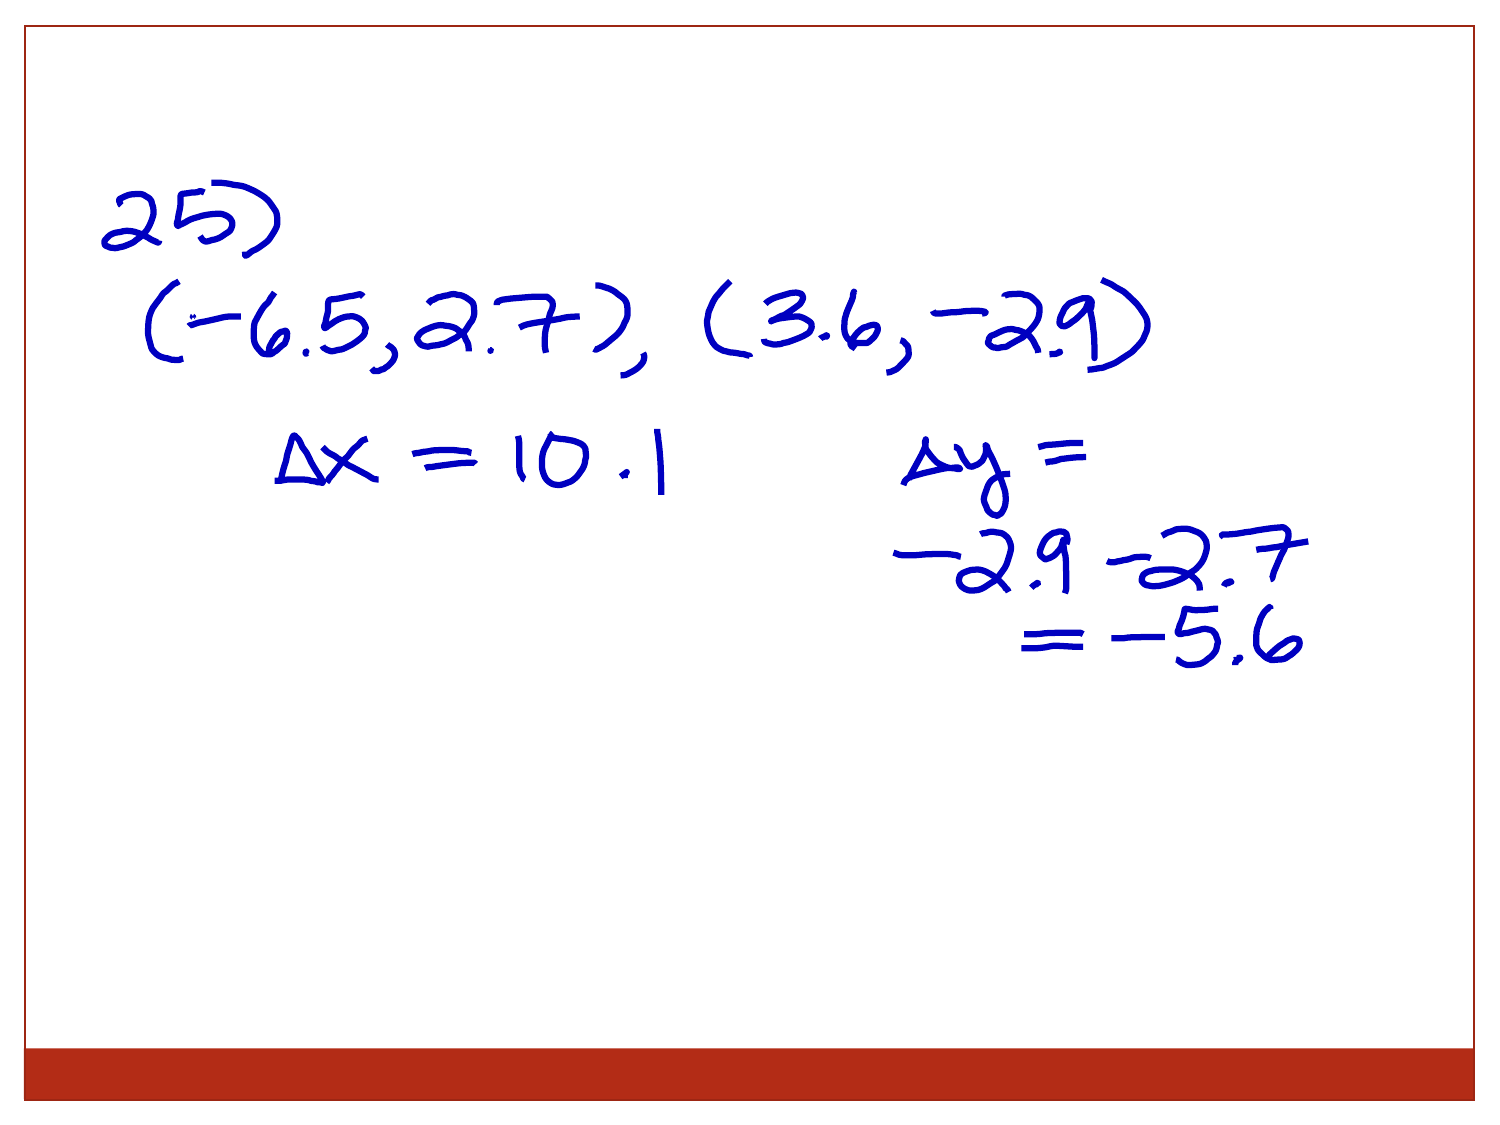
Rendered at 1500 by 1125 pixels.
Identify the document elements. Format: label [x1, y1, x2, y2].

text_box [412, 449, 472, 455]
text_box [521, 323, 549, 353]
text_box [371, 343, 396, 372]
text_box [147, 280, 184, 361]
text_box [211, 182, 279, 257]
text_box [541, 432, 587, 486]
text_box [958, 530, 1012, 593]
text_box [620, 471, 628, 479]
text_box [593, 284, 629, 351]
text_box [819, 334, 828, 340]
text_box [886, 339, 910, 374]
text_box [1049, 350, 1061, 355]
text_box [416, 293, 475, 352]
text_box [932, 310, 987, 315]
text_box [1234, 656, 1241, 666]
text_box [517, 435, 526, 481]
text_box [1045, 456, 1087, 464]
text_box [321, 293, 367, 352]
text_box [496, 295, 554, 326]
text_box [1256, 540, 1309, 551]
text_box [1038, 442, 1084, 448]
text_box [893, 551, 962, 558]
text_box [843, 291, 879, 350]
text_box [274, 434, 324, 484]
text_box [953, 444, 1011, 517]
text_box [321, 446, 343, 461]
text_box [1223, 580, 1233, 587]
text_box [1106, 556, 1151, 564]
text_box [1255, 606, 1301, 661]
text_box [252, 292, 288, 356]
text_box [1175, 608, 1219, 666]
text_box [1058, 297, 1094, 339]
text_box [103, 193, 160, 249]
text_box [424, 461, 477, 469]
text_box [656, 428, 663, 495]
text_box [1021, 644, 1084, 649]
text_box [326, 437, 368, 483]
text_box [902, 438, 961, 486]
text_box [1039, 530, 1069, 594]
text_box [620, 352, 645, 377]
text_box [1087, 279, 1149, 371]
text_box [176, 190, 233, 243]
text_box [987, 293, 1041, 353]
text_box [1221, 526, 1290, 580]
text_box [763, 291, 813, 346]
text_box [1111, 636, 1165, 640]
text_box [345, 461, 379, 481]
text_box [706, 280, 751, 358]
text_box [1140, 528, 1208, 591]
text_box [1030, 582, 1039, 589]
text_box [518, 315, 580, 329]
text_box [188, 315, 241, 327]
